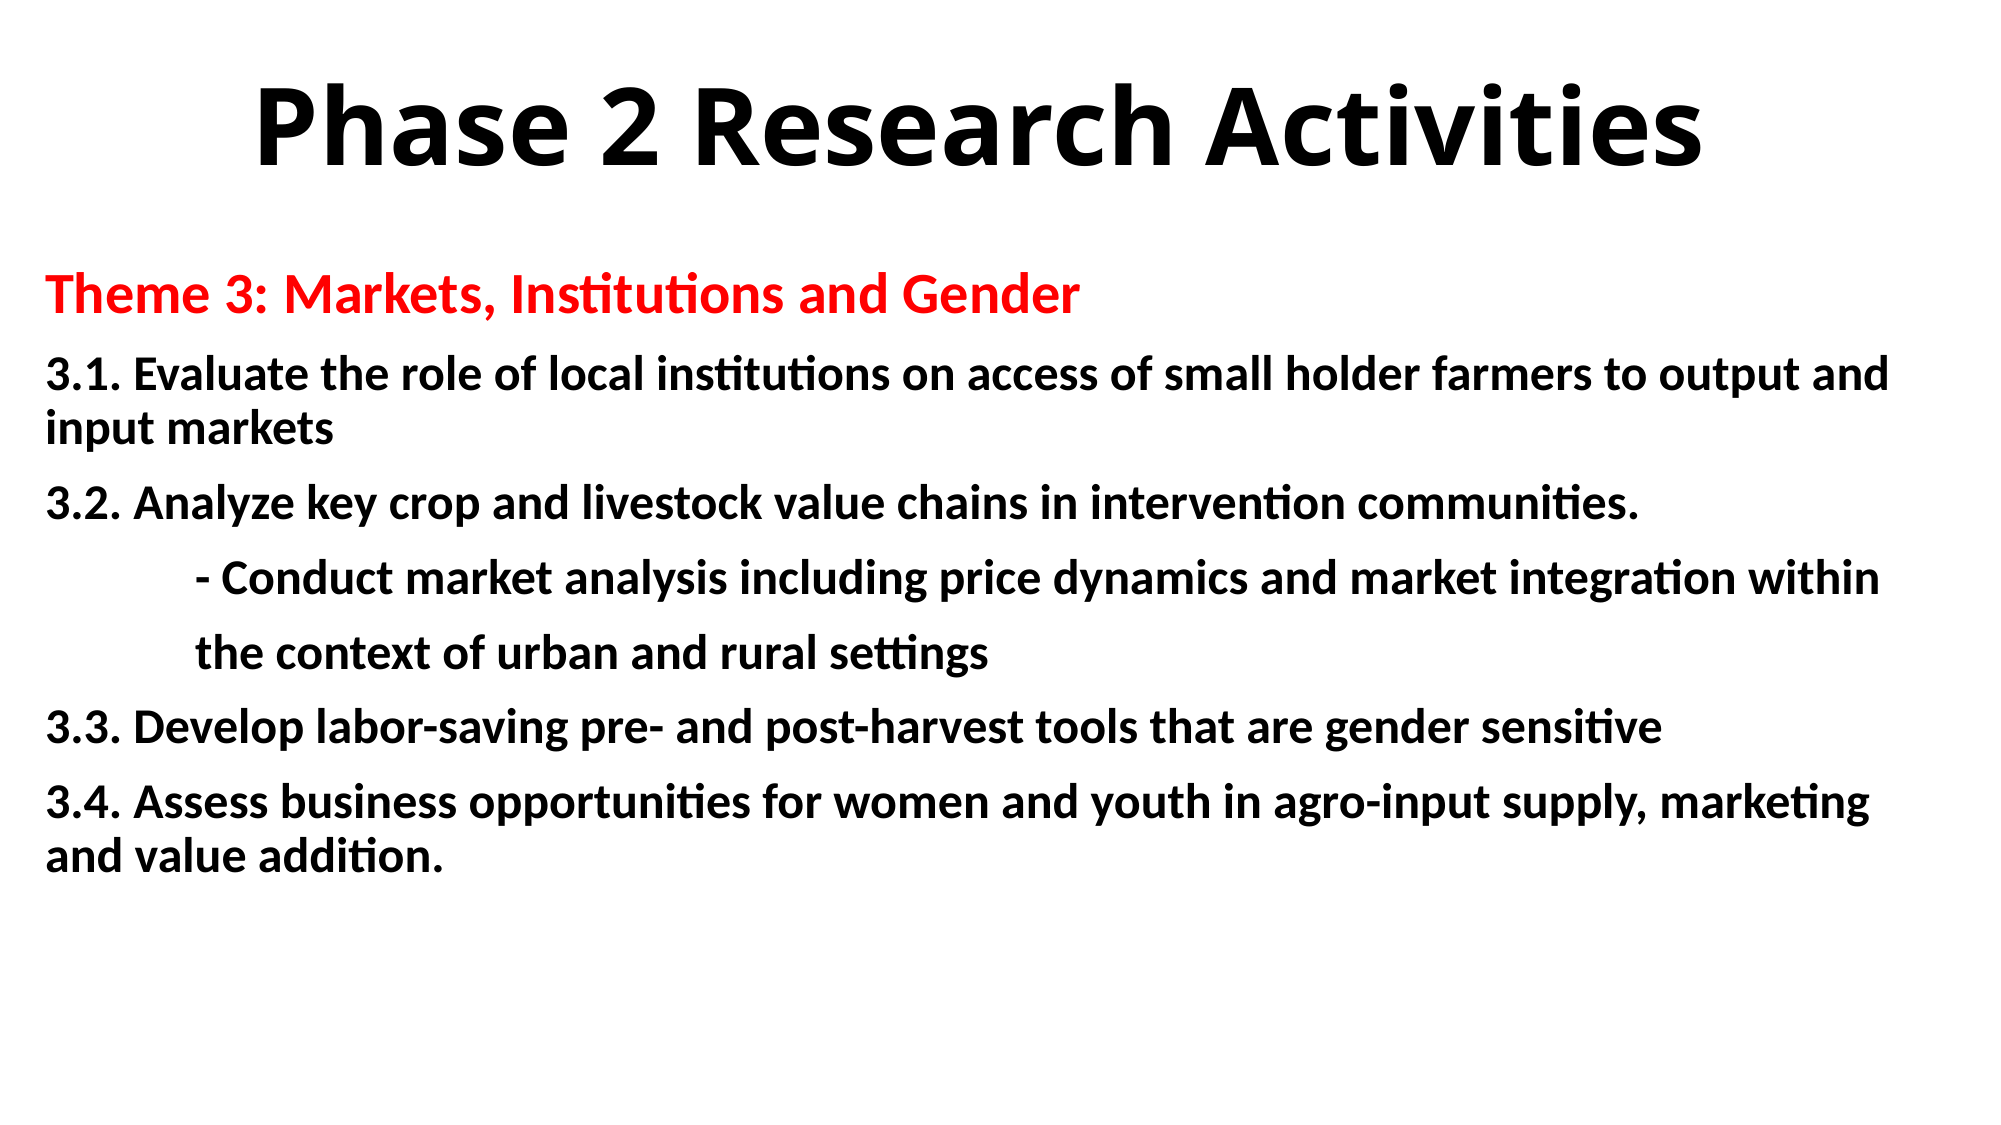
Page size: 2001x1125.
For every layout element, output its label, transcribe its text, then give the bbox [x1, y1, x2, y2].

subtitle Theme 3: Markets, Institutions and Gender 3.1. Evaluate the role of local institutions on access of small holder farmers to output and input markets 3.2. Analyze key crop and livestock value chains in intervention communities. - Conduct market analysis including price dynamics and market integration within the context of urban and rural settings 3.3. Develop labor-saving pre- and post-harvest tools that are gender sensitive 3.4. Assess business opportunities for women and youth in agro-input supply, marketing and value addition. [30, 256, 1928, 1032]
title Phase 2 Research Activities [228, 59, 1729, 197]
